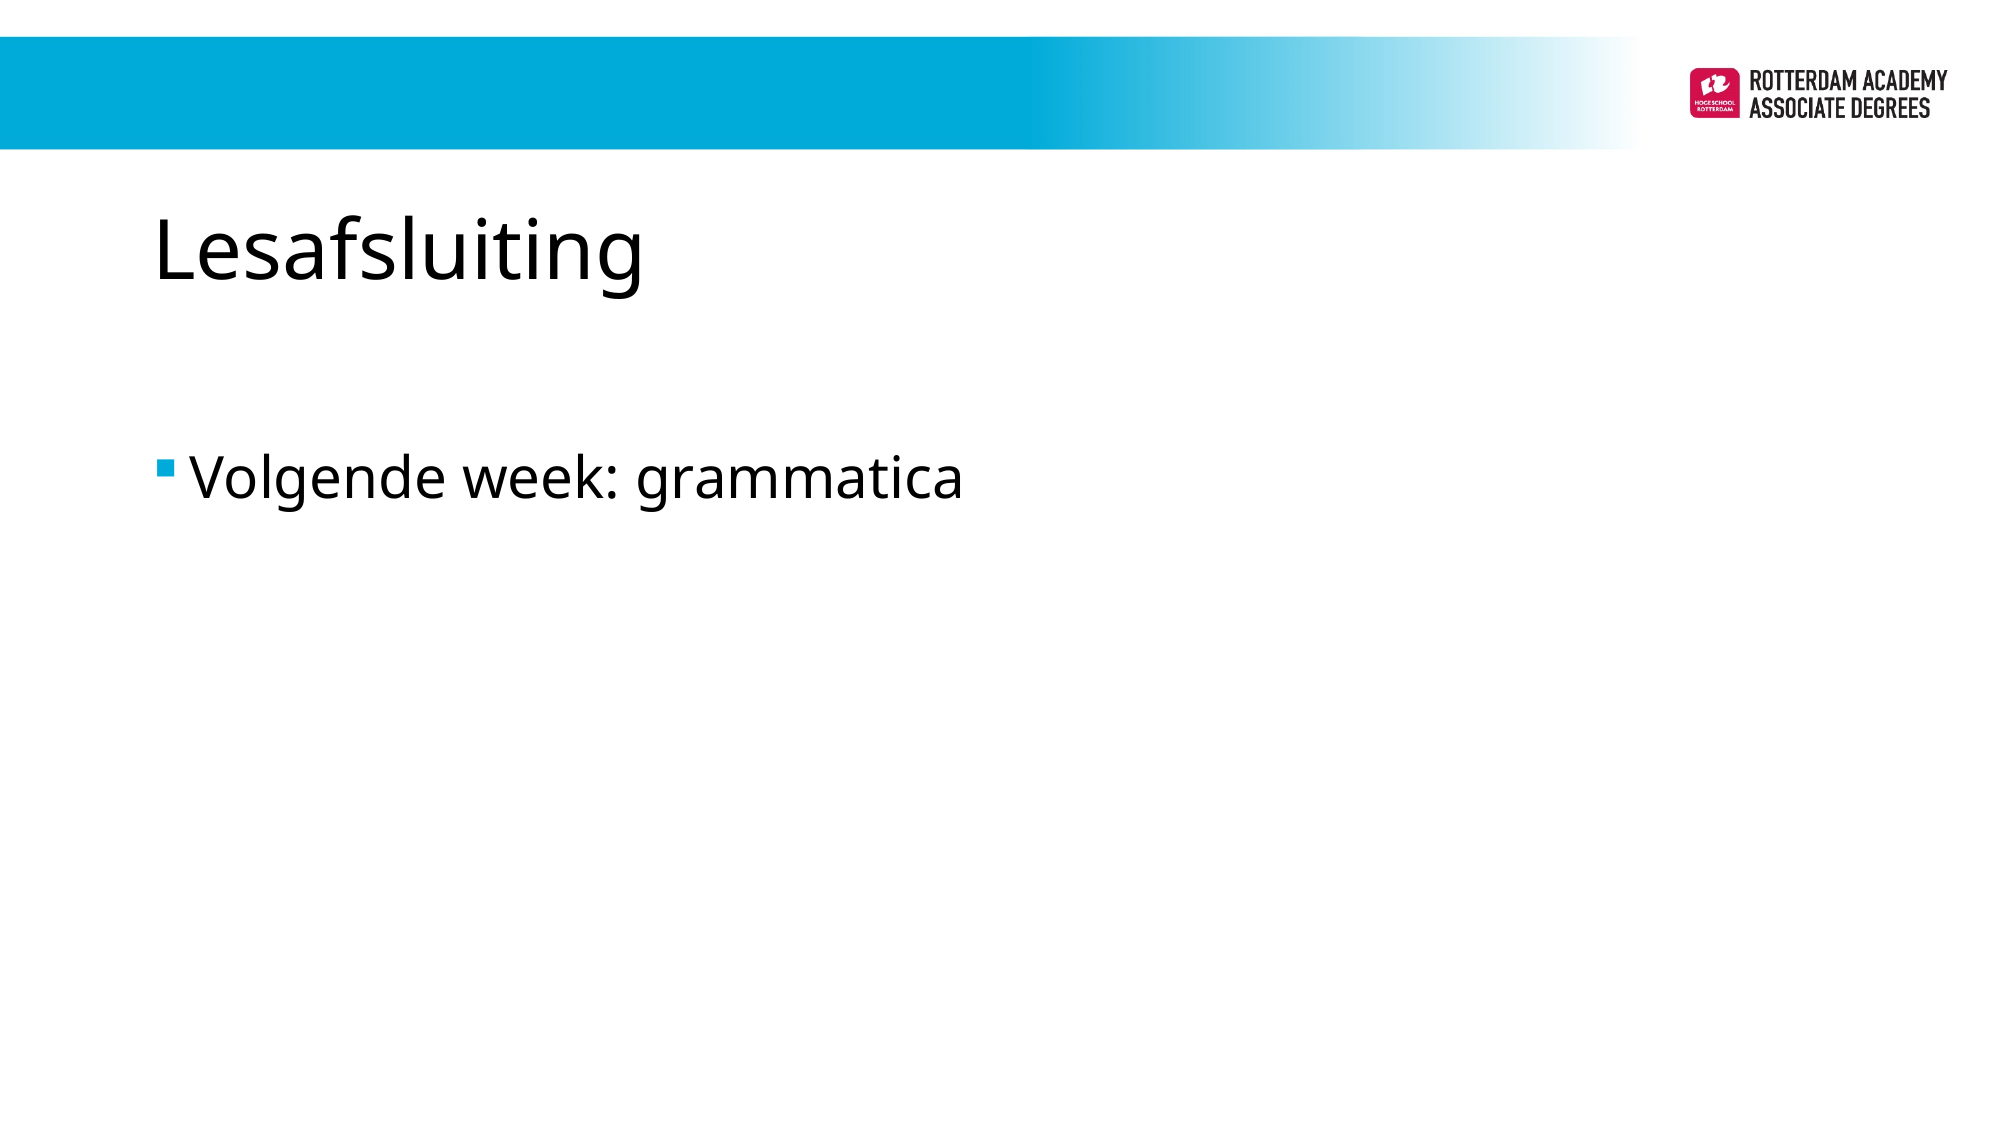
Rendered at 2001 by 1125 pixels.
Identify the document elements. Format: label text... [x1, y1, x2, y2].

picture [0, 0, 2000, 184]
list Volgende week: grammatica [137, 440, 1863, 985]
title Lesafsluiting [137, 175, 1863, 329]
